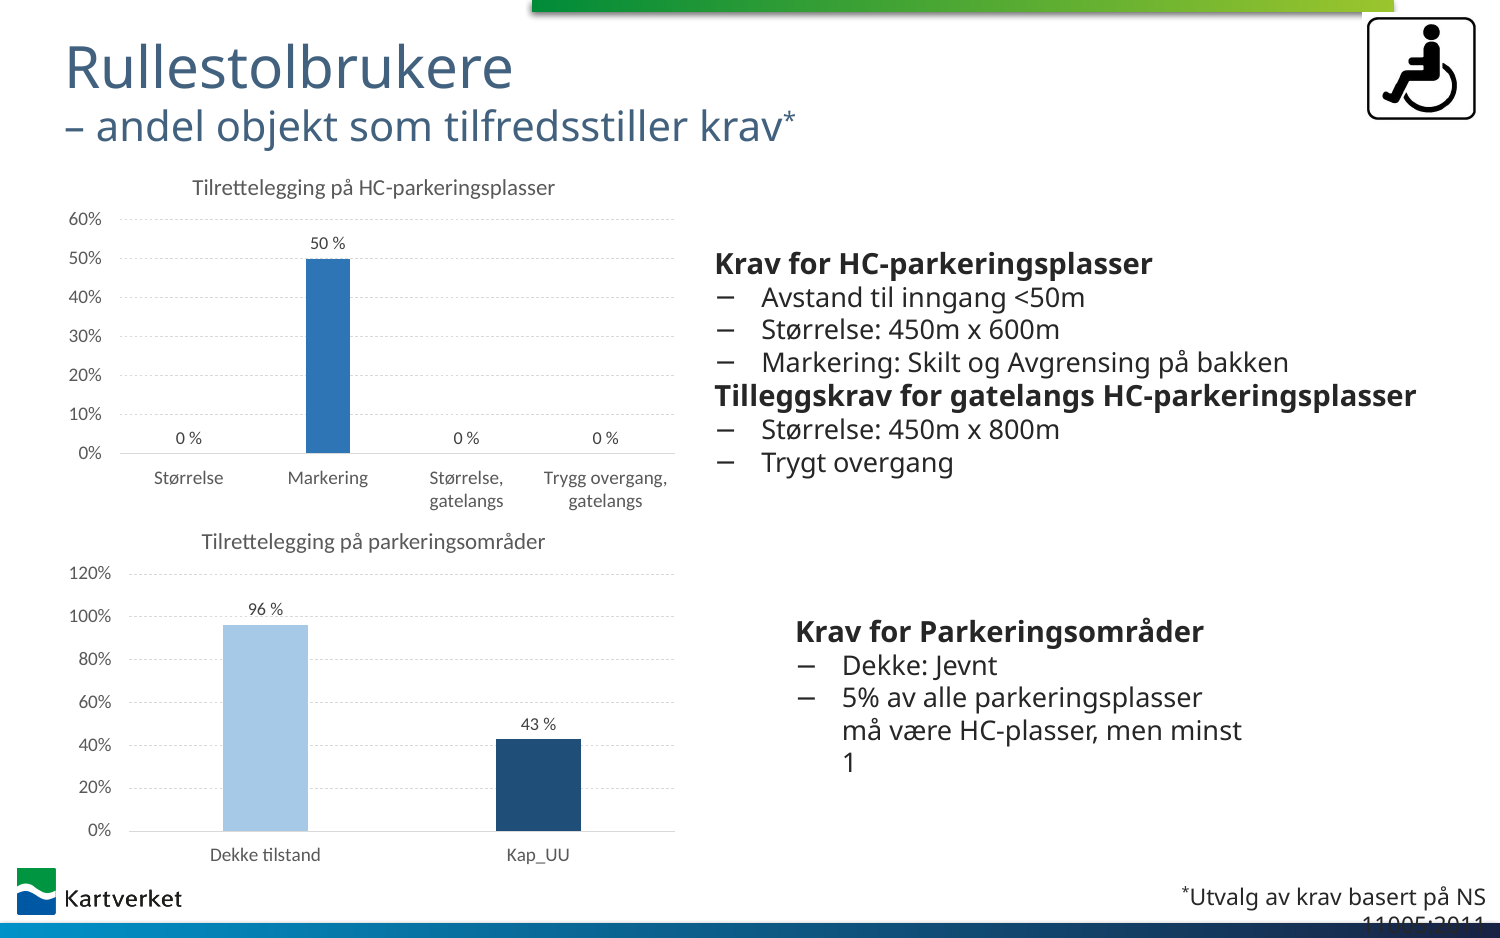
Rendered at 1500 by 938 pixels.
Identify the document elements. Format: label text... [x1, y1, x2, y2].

picture [62, 166, 686, 519]
text_box Rullestolbrukere – andel objekt som tilfredsstiller krav* [49, 25, 1431, 158]
text_box Krav for HC-parkeringsplasser Avstand til inngang <50m Størrelse: 450m x 600m Markering: Skilt og Avgrensing på bakken Tilleggskrav for gatelangs HC-parkeringsplasser Størrelse: 450m x 800m Trygt overgang [699, 237, 1433, 485]
picture [1362, 12, 1481, 126]
text_box *Utvalg av krav basert på NS 11005:2011 [1068, 873, 1500, 938]
text_box Krav for Parkeringsområder Dekke: Jevnt 5% av alle parkeringsplasser må være HC-plasser, men minst 1 [780, 605, 1261, 786]
picture [62, 520, 686, 874]
